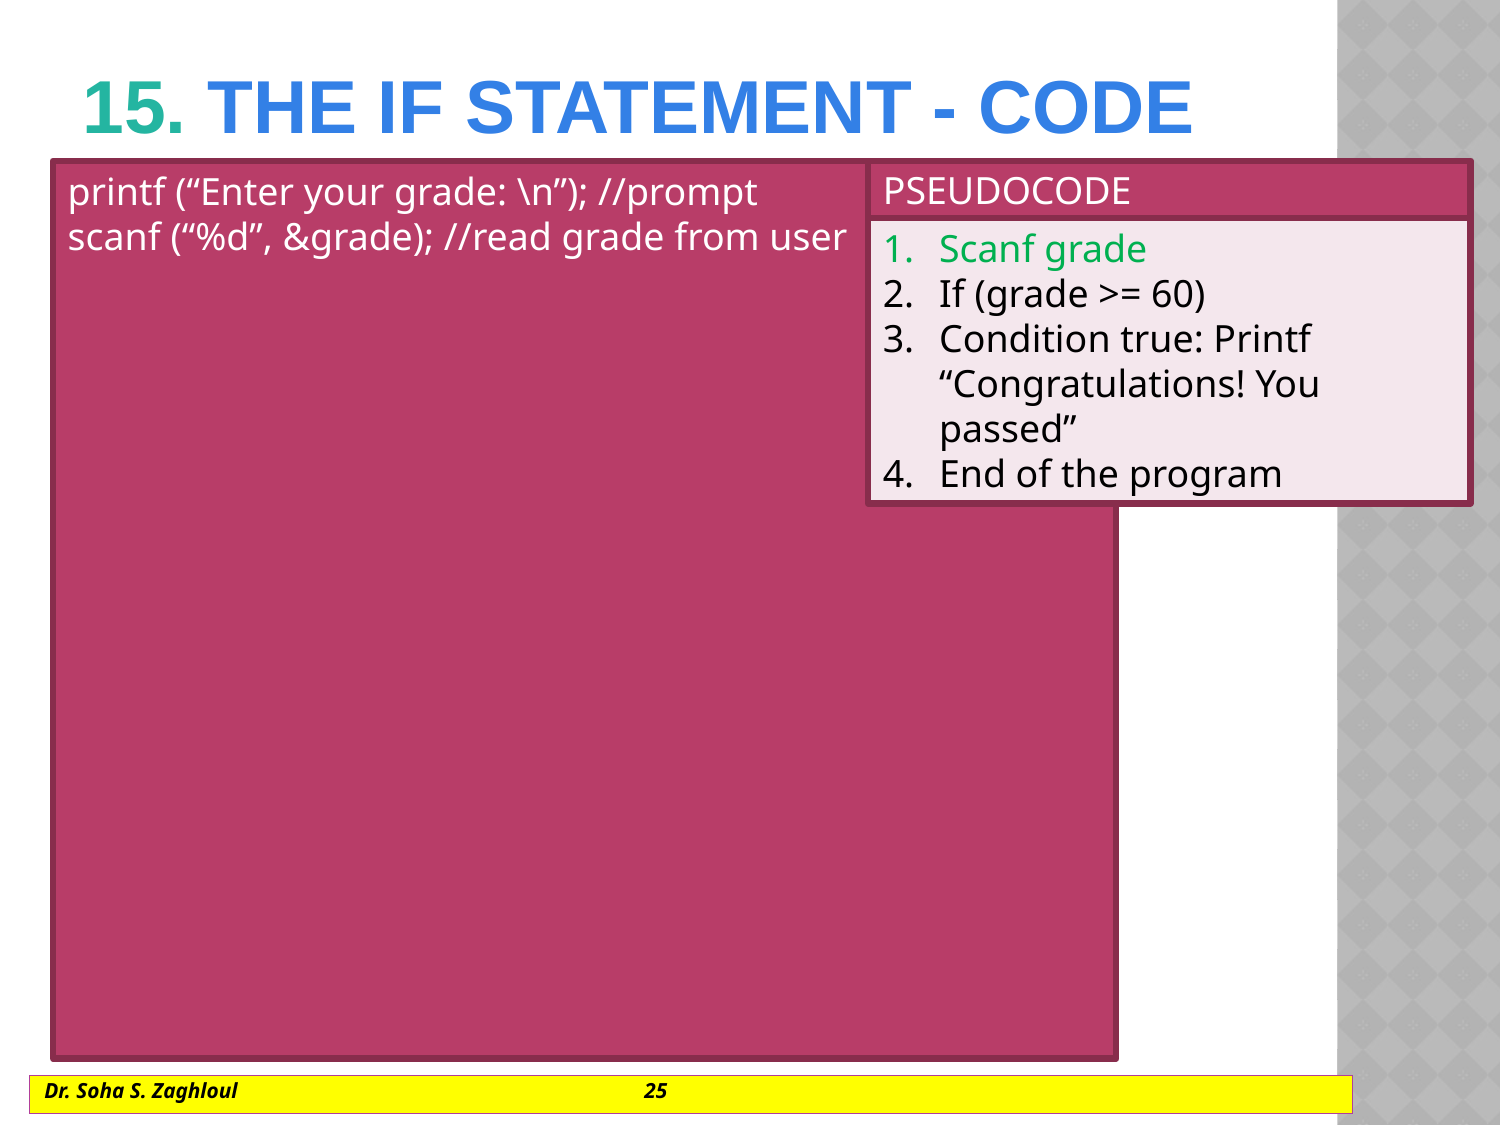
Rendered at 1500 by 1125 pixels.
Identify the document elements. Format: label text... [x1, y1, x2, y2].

text_box Dr. Soha S. Zaghloul 25 [29, 1075, 1353, 1114]
title 15. The if statement - code [75, 52, 1471, 149]
text_box printf (“Enter your grade: \n”); //prompt scanf (“%d”, &grade); //read grade from user [50, 158, 1119, 1062]
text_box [867, 160, 1471, 504]
